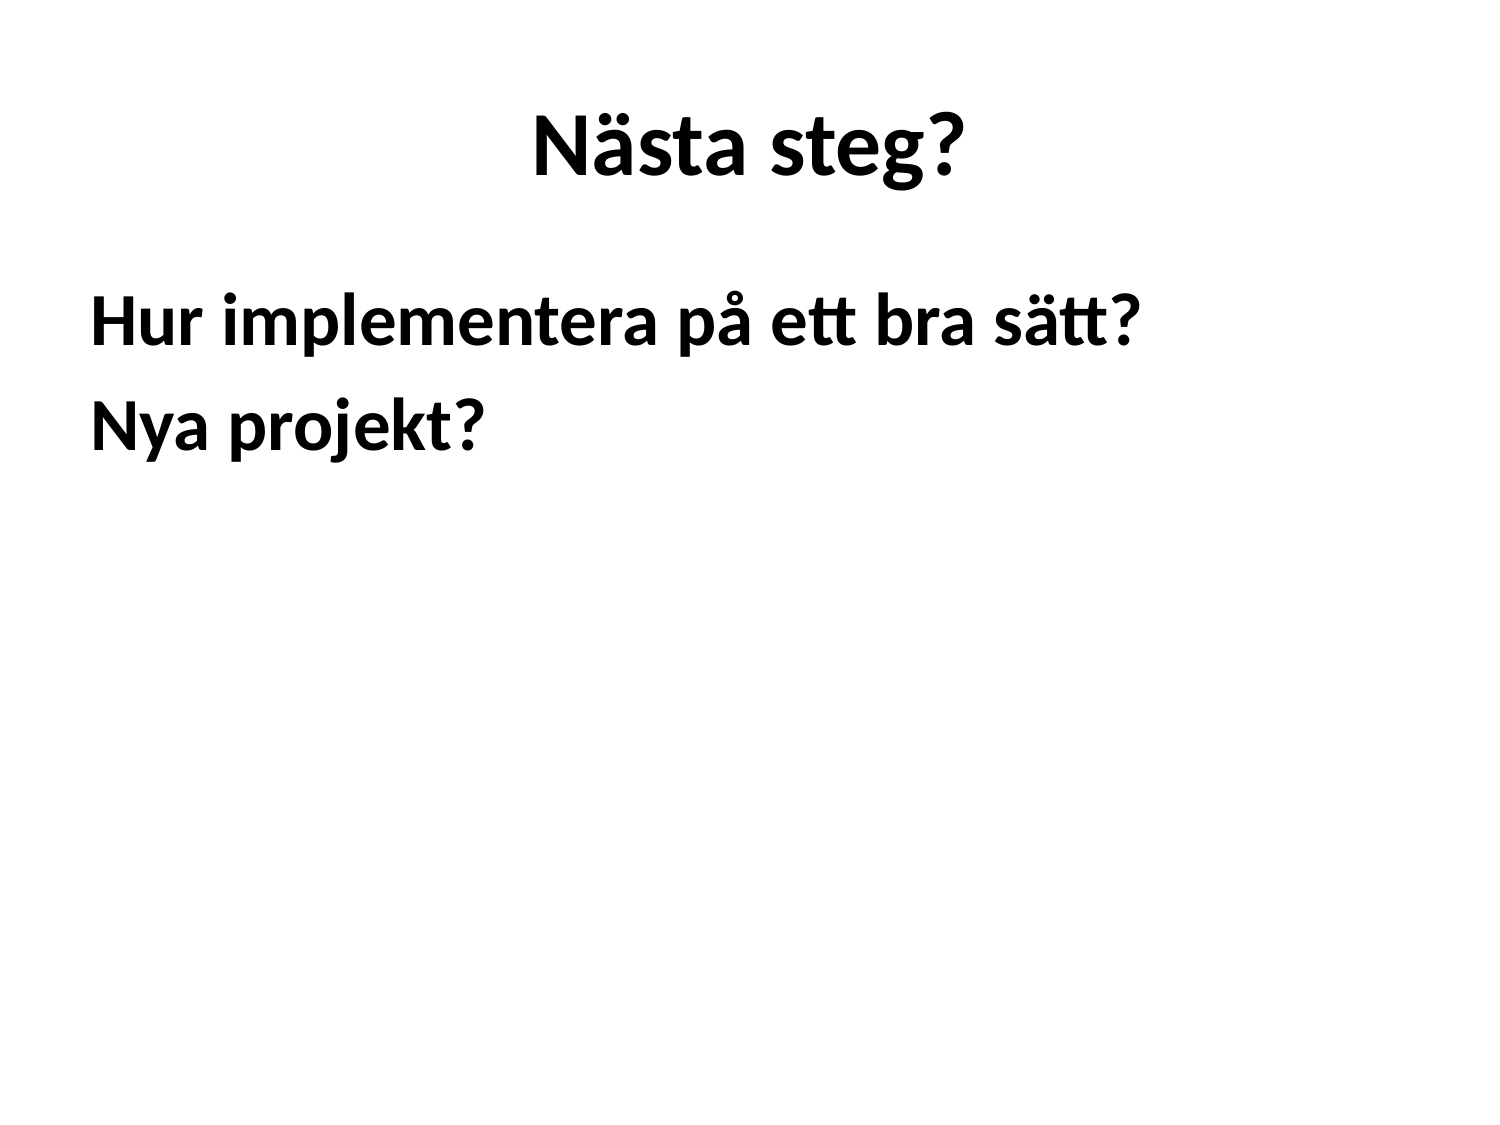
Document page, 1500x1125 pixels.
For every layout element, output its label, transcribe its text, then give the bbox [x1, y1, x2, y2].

title Nästa steg? [75, 45, 1425, 233]
list Hur implementera på ett bra sätt? Nya projekt? [75, 262, 1425, 1005]
